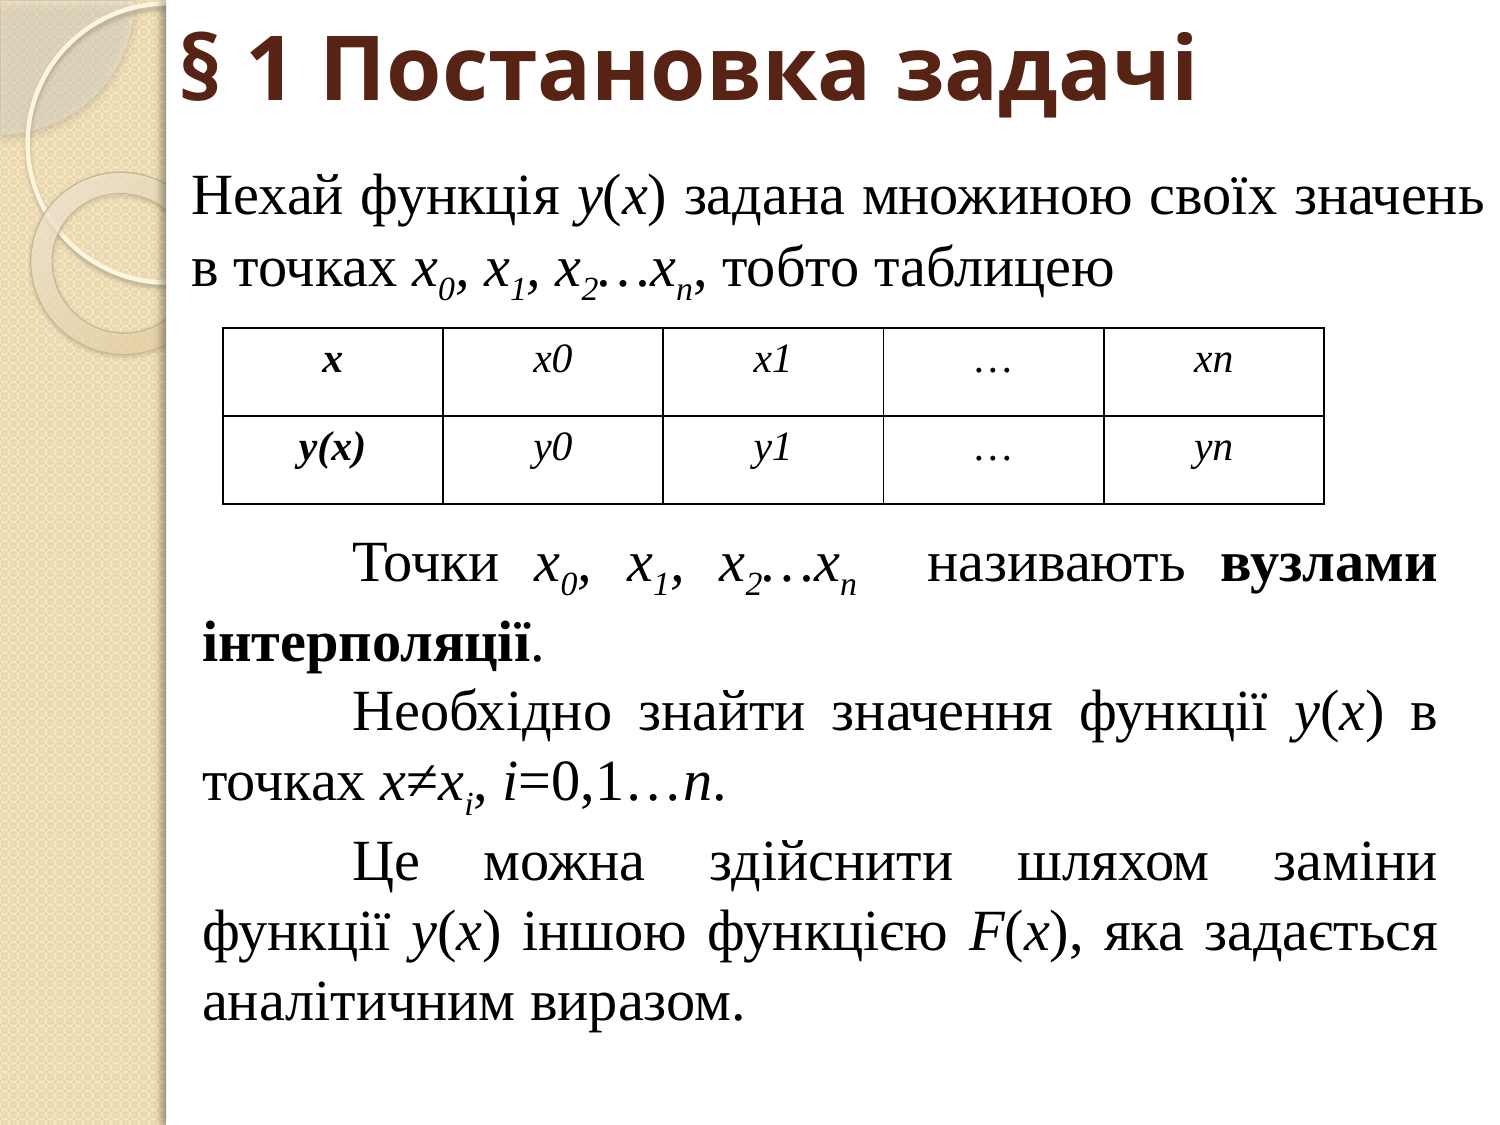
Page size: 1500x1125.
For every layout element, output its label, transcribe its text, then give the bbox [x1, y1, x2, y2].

table_cell yn [1105, 417, 1323, 503]
table_cell y(x) [224, 417, 442, 503]
table_header x0 [444, 329, 662, 415]
table_cell … [884, 417, 1103, 503]
table_header хn [1105, 329, 1323, 415]
title § 1 Постановка задачі [164, 0, 1394, 129]
table_cell y1 [664, 417, 883, 503]
list Нехай функція у(х) задана множиною своїх значень в точках x0, x1, x2…xn, тобто таблицею [117, 140, 1500, 329]
text_box Точки x0, x1, x2…xn називають вузлами інтерполяції. Необхідно знайти значення функції у(х) в точках х≠xі, і=0,1…n. Це можна здійснити шляхом заміни функції у(х) іншою функцією F(x), яка задається аналітичним виразом. [187, 515, 1454, 1110]
table_header x1 [664, 329, 883, 415]
table_header … [884, 329, 1103, 415]
table_header x [224, 329, 442, 415]
table_cell y0 [444, 417, 662, 503]
